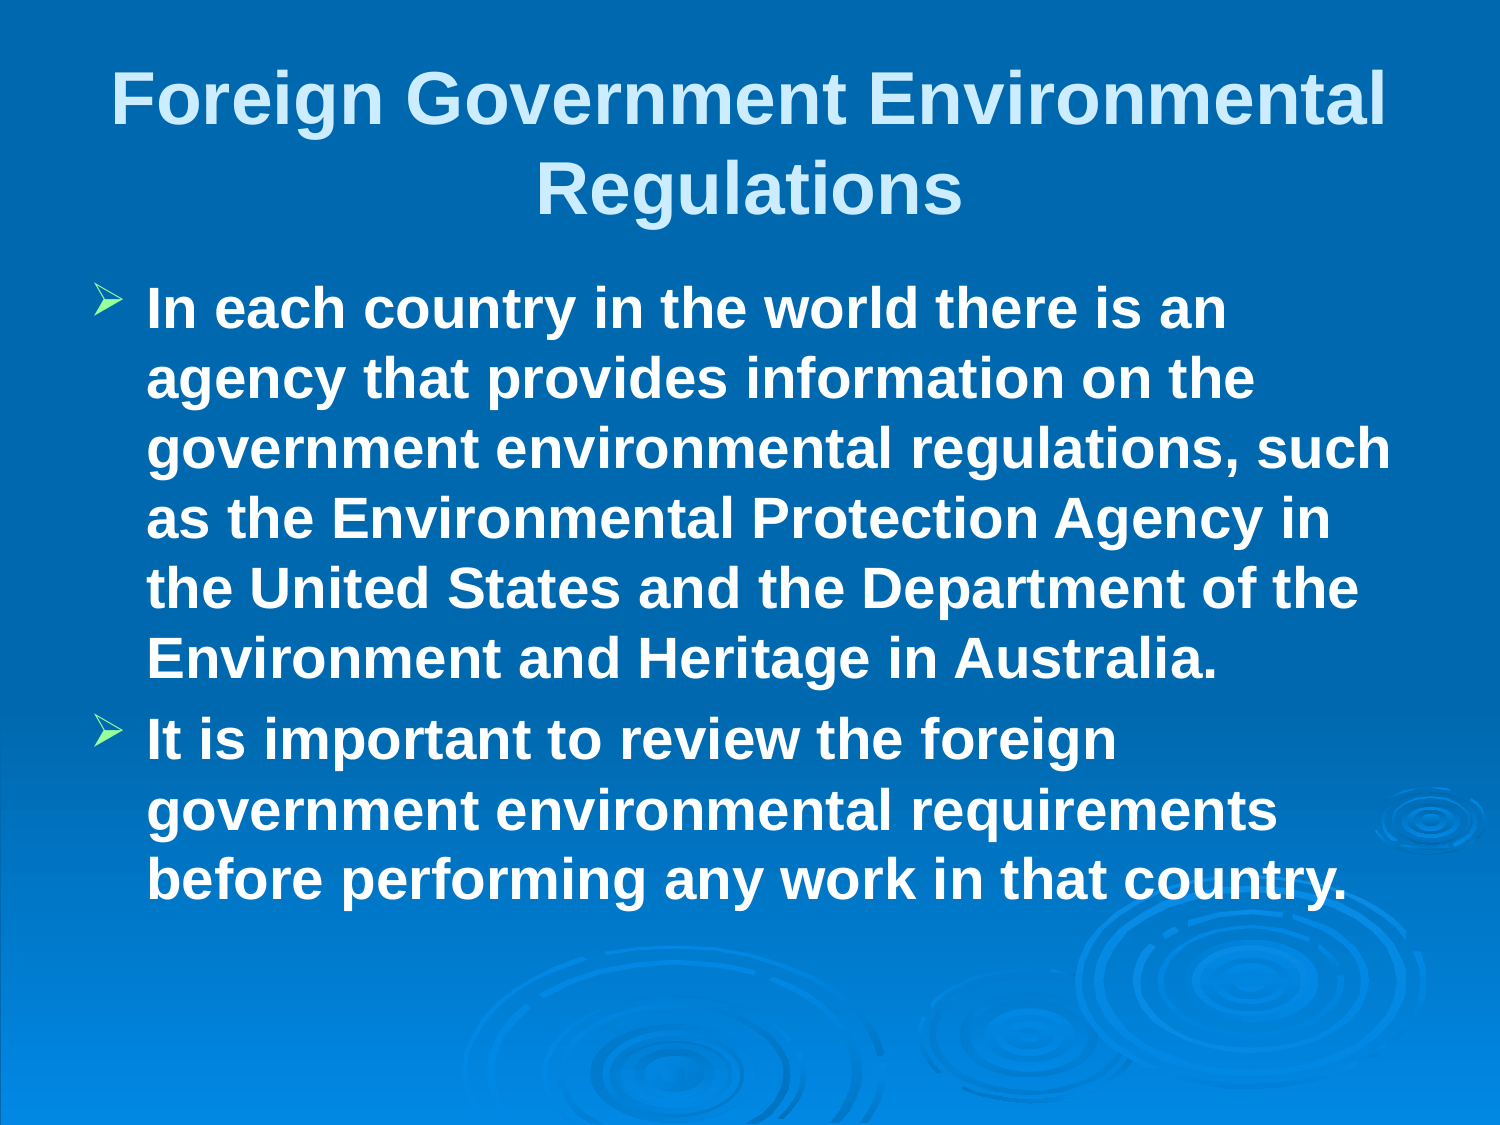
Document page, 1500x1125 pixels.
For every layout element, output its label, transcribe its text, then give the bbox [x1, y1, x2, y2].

list In each country in the world there is an agency that provides information on the government environmental regulations, such as the Environmental Protection Agency in the United States and the Department of the Environment and Heritage in Australia. It is important to review the foreign government environmental requirements before performing any work in that country. [74, 262, 1426, 1006]
title Foreign Government Environmental Regulations [74, 45, 1426, 233]
